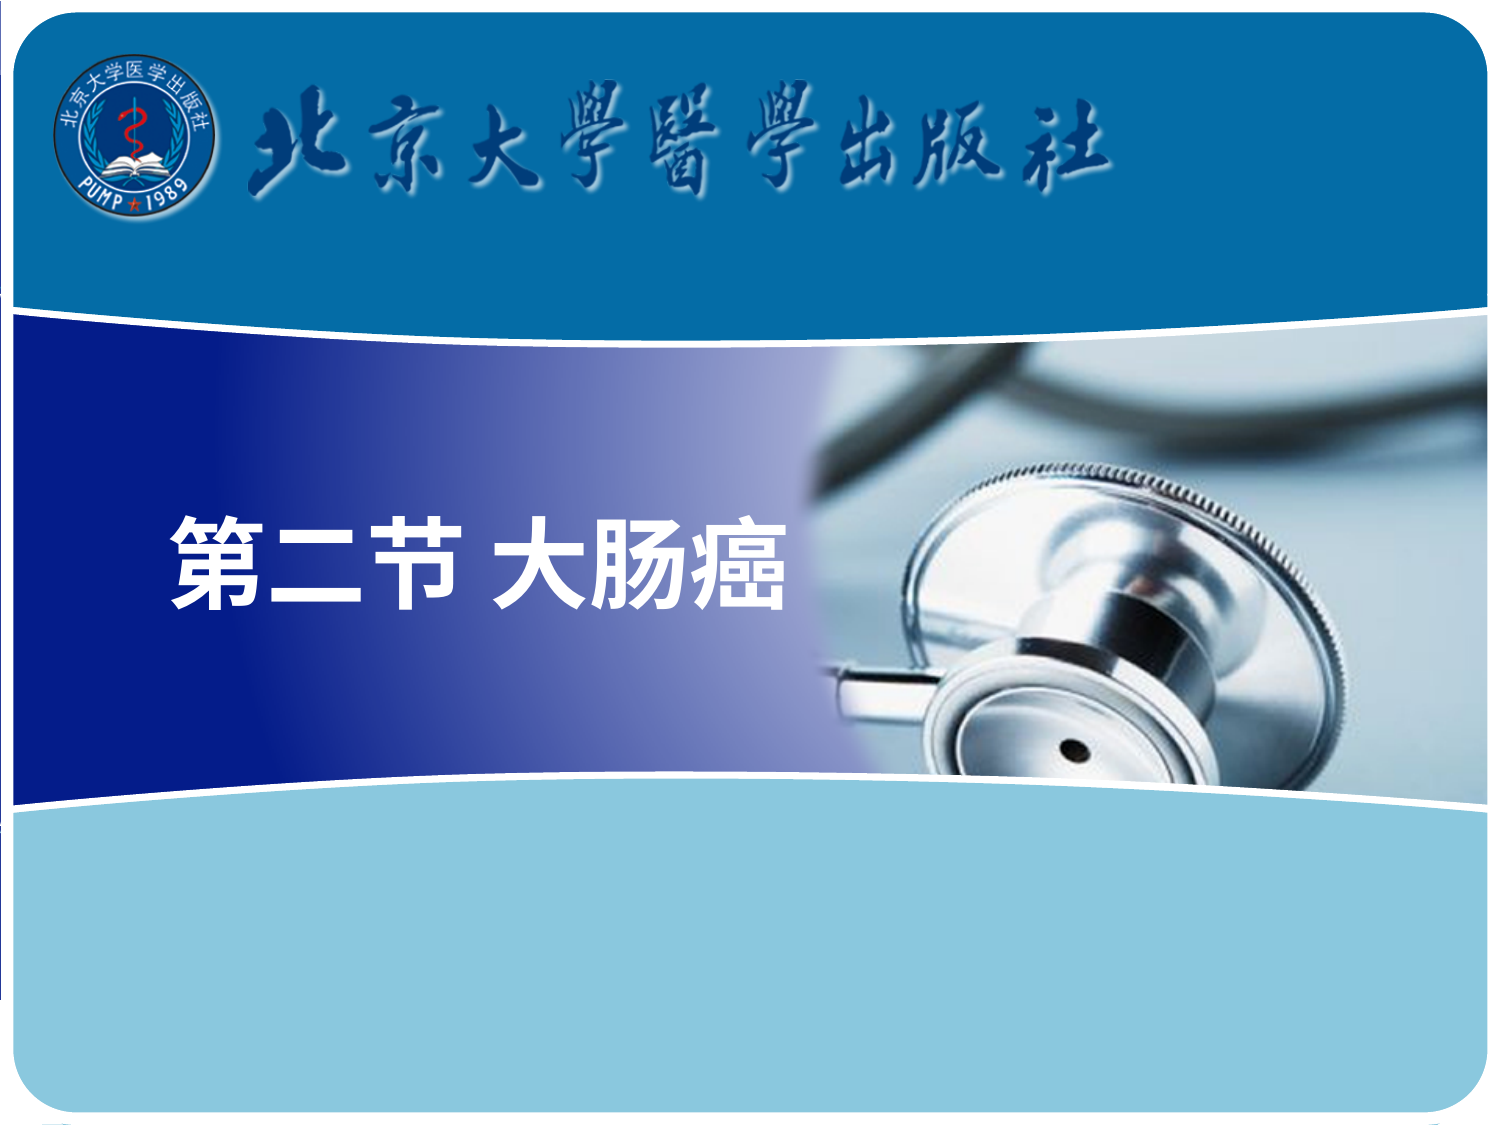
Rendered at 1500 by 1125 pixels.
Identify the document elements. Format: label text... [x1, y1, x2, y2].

title 第二节 大肠癌 [52, 373, 904, 749]
picture [14, 315, 1487, 805]
picture [53, 54, 1117, 225]
